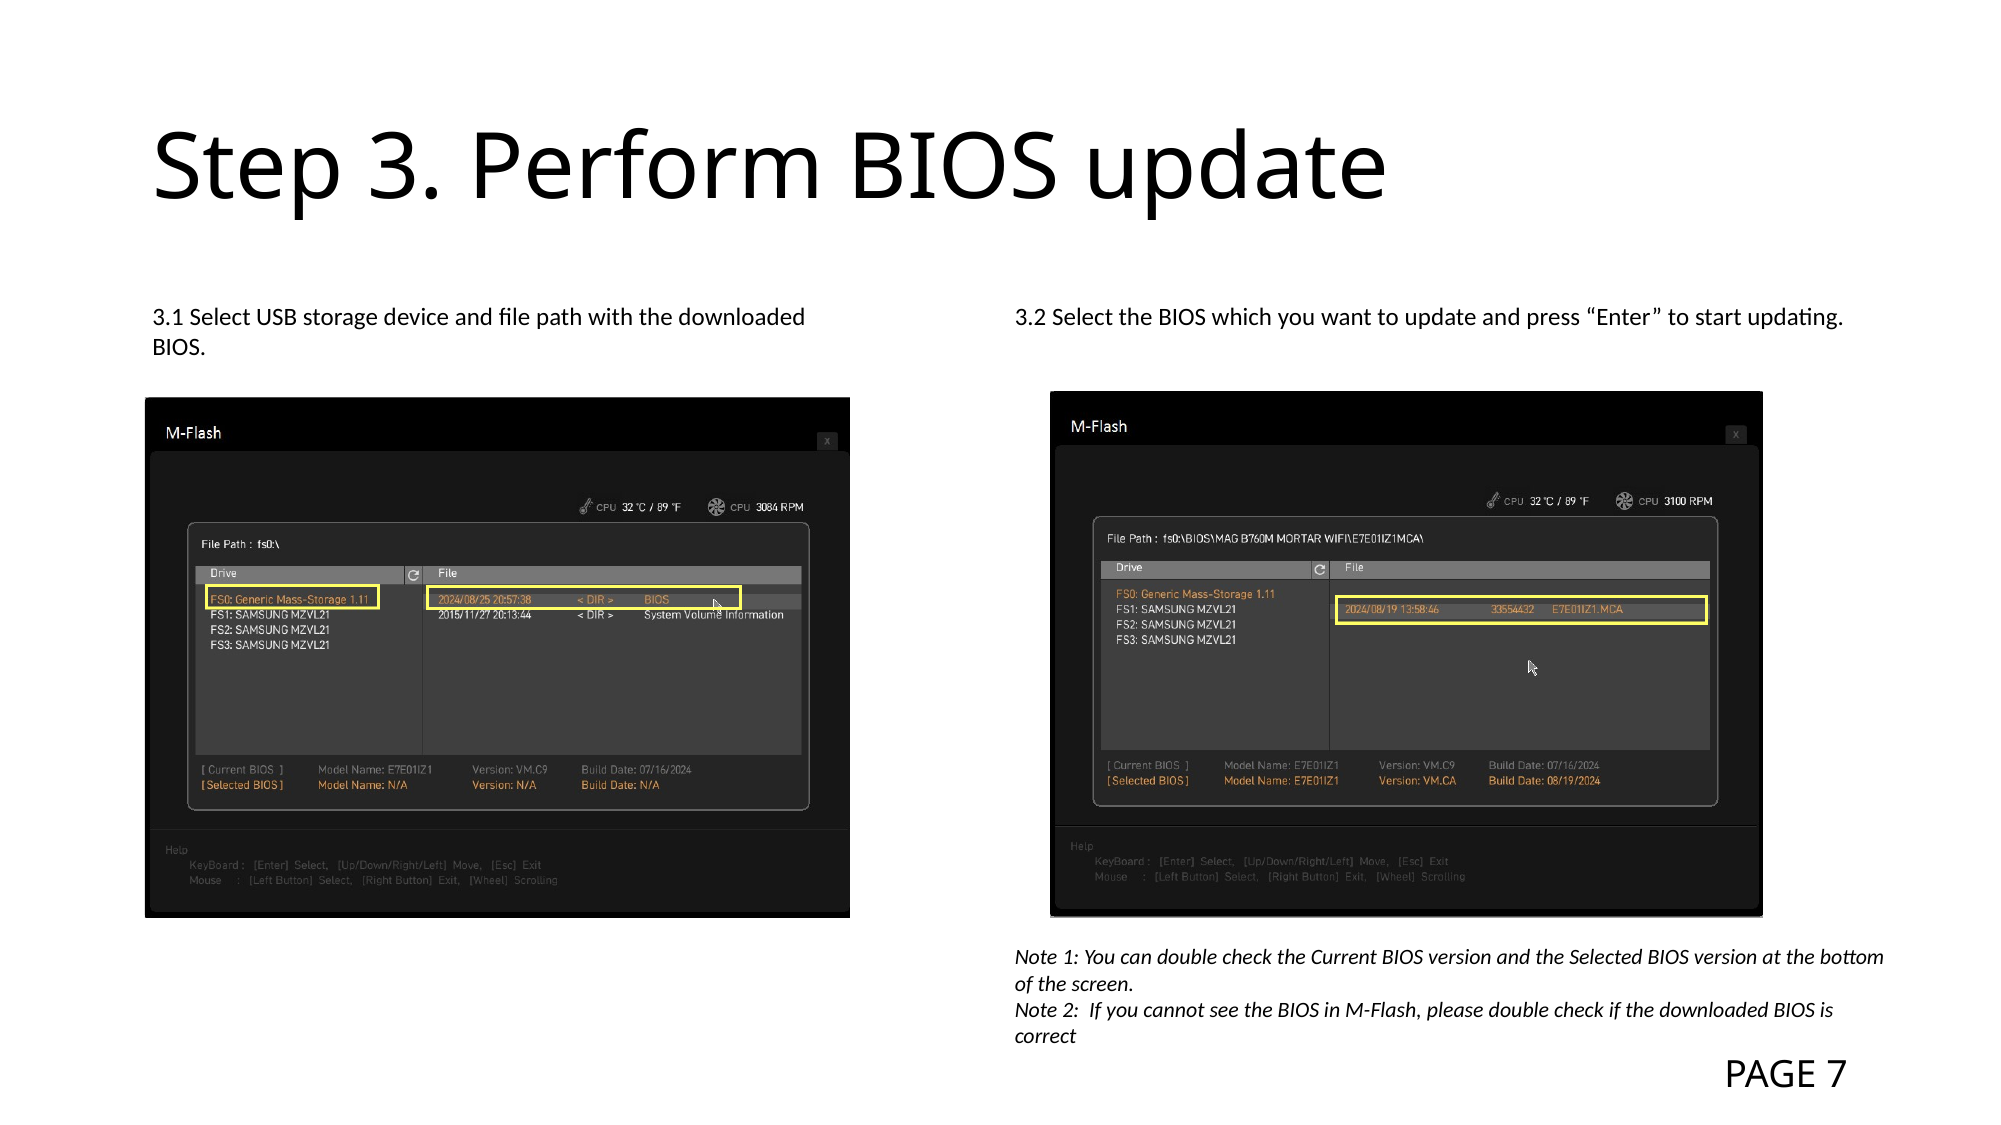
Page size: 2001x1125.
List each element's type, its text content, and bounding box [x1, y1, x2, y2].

text_box Note 1: You can double check the Current BIOS version and the Selected BIOS version at the bottom of the screen. Note 2: If you cannot see the BIOS in M-Flash, please double check if the downloaded BIOS is correct [999, 935, 1909, 1056]
slide_number PAGE 7 [1412, 1056, 1863, 1103]
title Step 3. Perform BIOS update [137, 59, 1863, 278]
picture [144, 397, 850, 918]
text_box 3.2 Select the BIOS which you want to update and press “Enter” to start updating. [999, 293, 1876, 369]
text_box 3.1 Select USB storage device and file path with the downloaded BIOS. [137, 293, 882, 399]
picture [1049, 391, 1763, 918]
